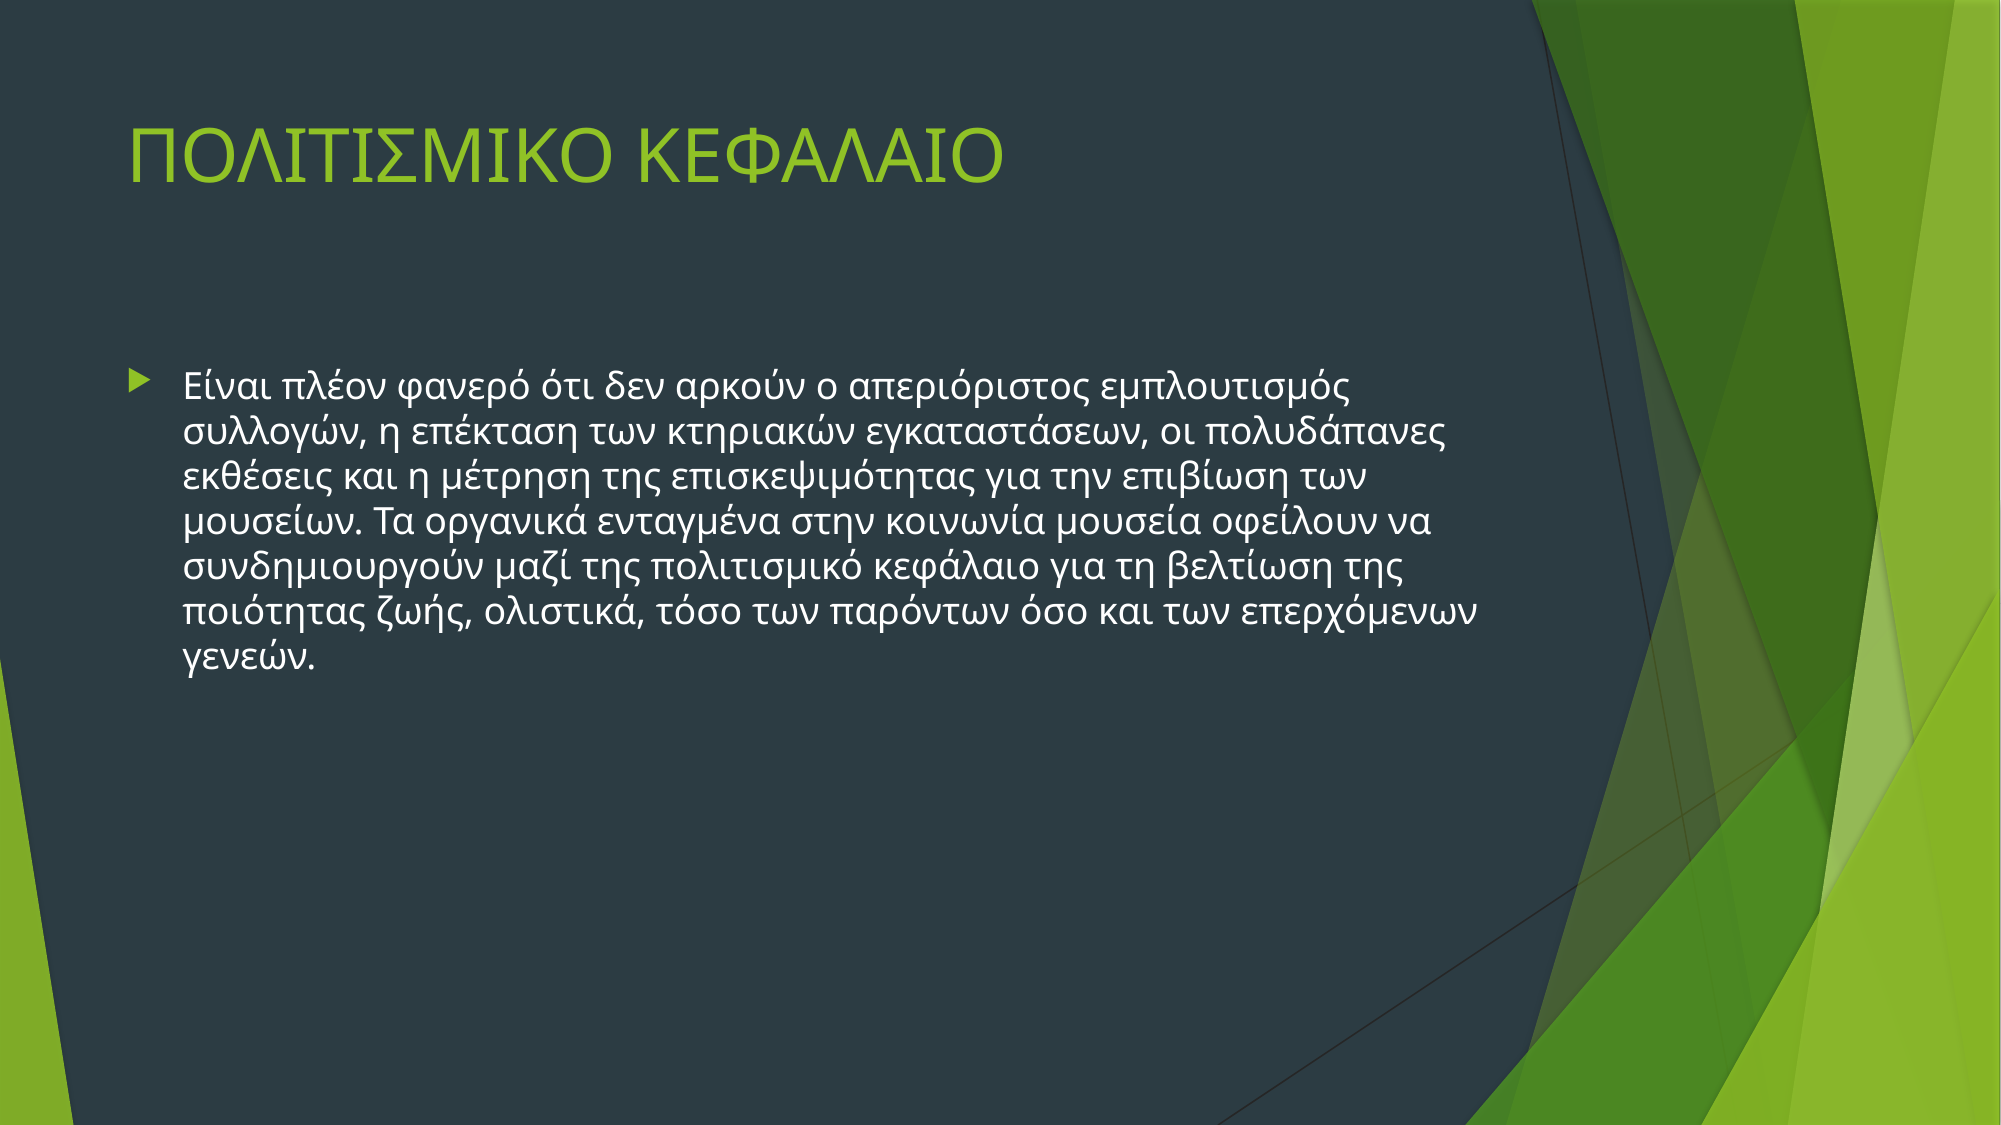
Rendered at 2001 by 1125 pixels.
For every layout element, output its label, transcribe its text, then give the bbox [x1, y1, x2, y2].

list Είναι πλέον φανερό ότι δεν αρκούν ο απεριόριστος εμπλουτισμός συλλογών, η επέκταση των κτηριακών εγκαταστάσεων, οι πολυδάπανες εκθέσεις και η μέτρηση της επισκεψιμότητας για την επιβίωση των μουσείων. Τα οργανικά ενταγμένα στην κοινωνία μουσεία οφείλουν να συνδημιουργούν μαζί της πολιτισμικό κεφάλαιο για τη βελτίωση της ποιότητας ζωής, ολιστικά, τόσο των παρόντων όσο και των επερχόμενων γενεών. [111, 354, 1522, 992]
title ΠΟΛΙΤΙΣΜΙΚΟ ΚΕΦΑΛΑΙΟ [111, 99, 1522, 317]
